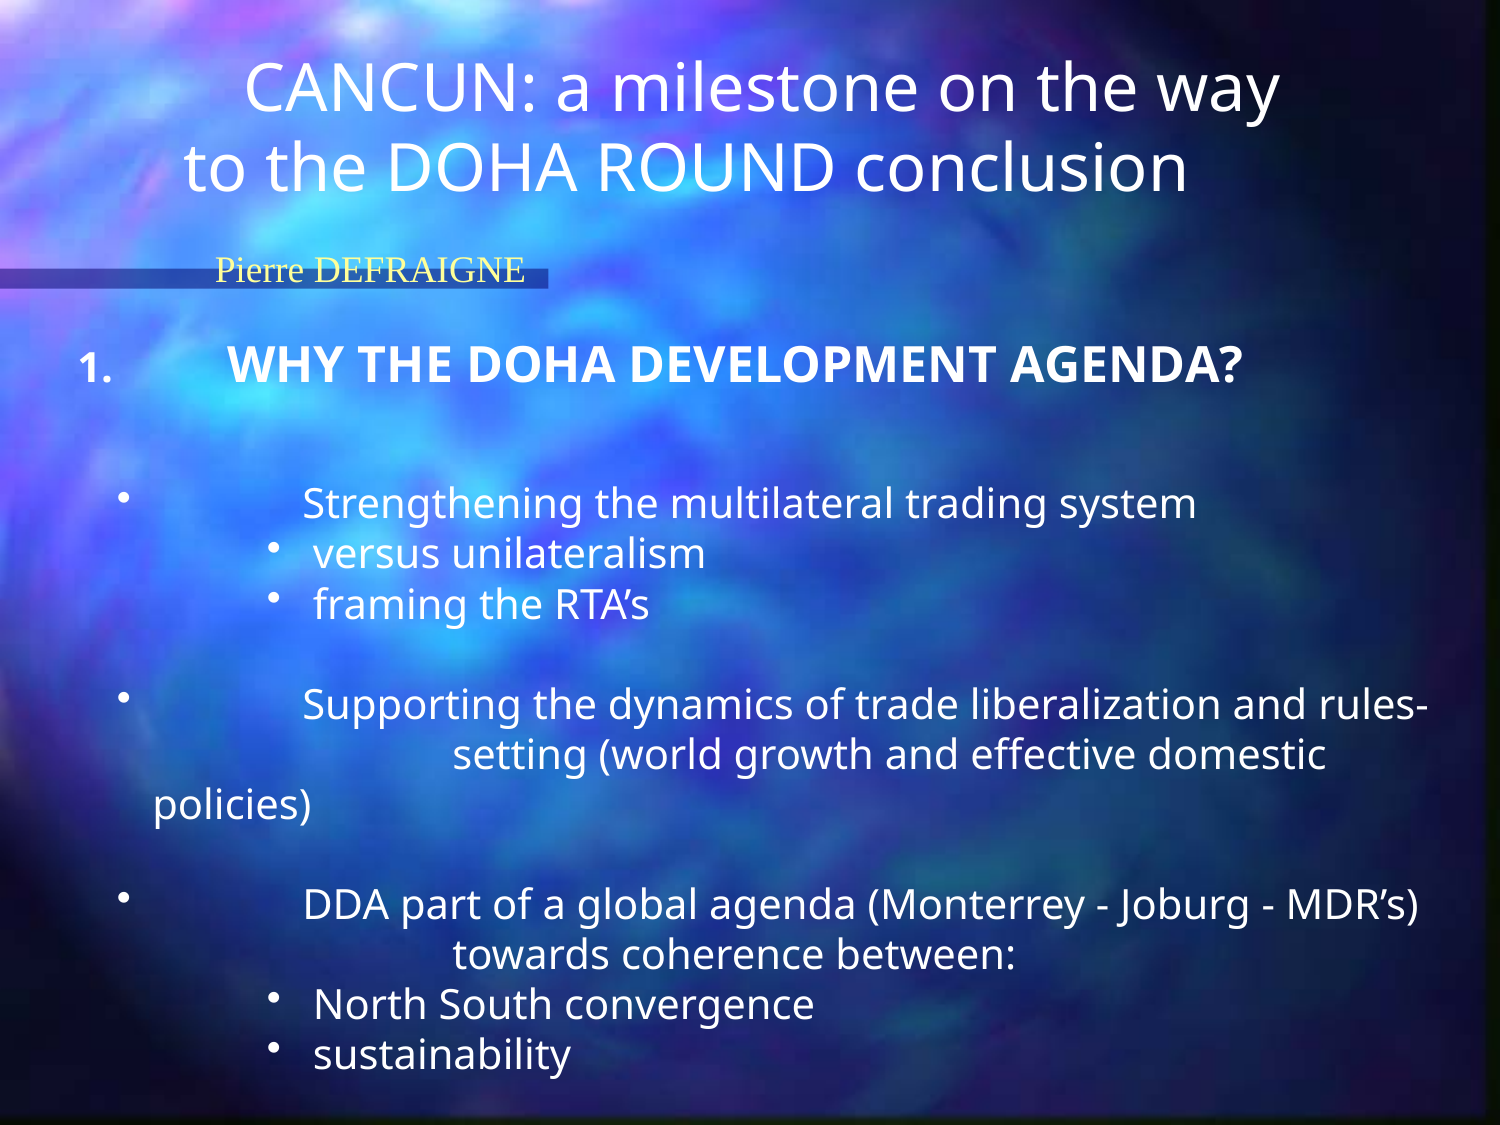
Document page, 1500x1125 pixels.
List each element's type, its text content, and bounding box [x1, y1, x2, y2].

title CANCUN: a milestone on the way to the DOHA ROUND conclusion [49, 24, 1326, 213]
text_box Pierre DEFRAIGNE [199, 237, 563, 298]
picture [0, 0, 1500, 1125]
text_box 1. WHY THE DOHA DEVELOPMENT AGENDA? Strengthening the multilateral trading system versus unilateralism framing the RTA’s Supporting the dynamics of trade liberalization and rules- setting (world growth and effective domestic policies) DDA part of a global agenda (Monterrey - Joburg - MDR’s) towards coherence between: North South convergence sustainability [62, 324, 1450, 1085]
